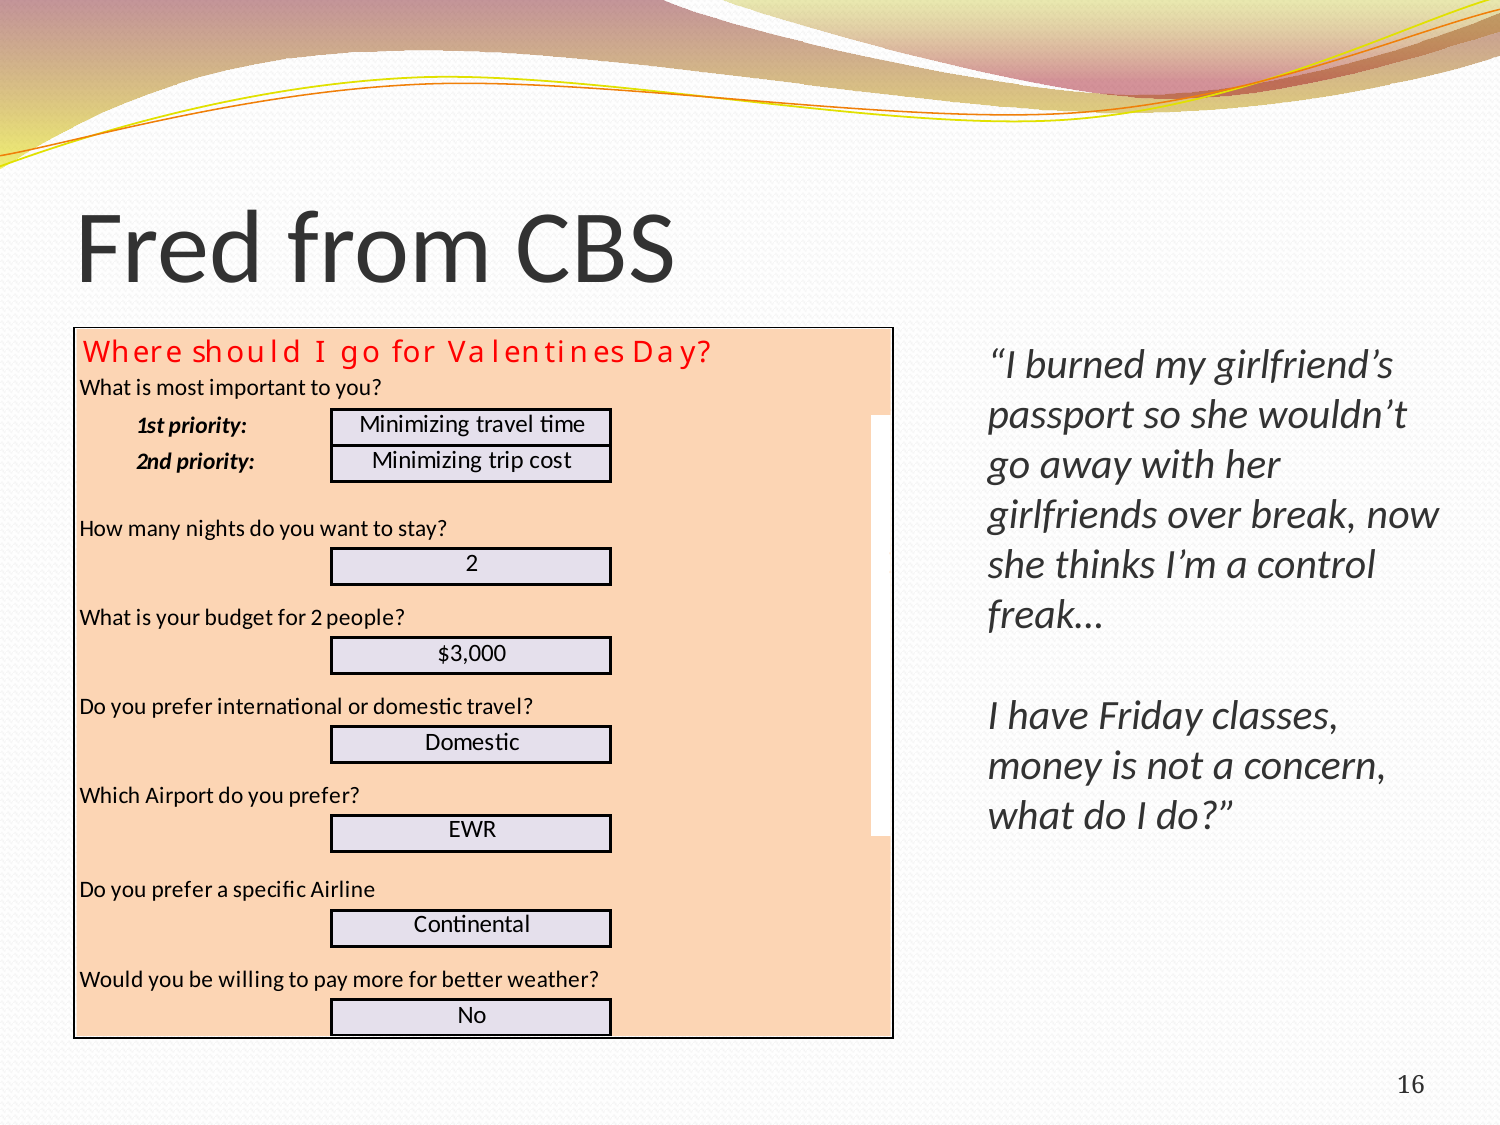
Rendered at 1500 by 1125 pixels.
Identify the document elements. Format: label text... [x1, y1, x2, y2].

title Fred from CBS [75, 115, 1425, 303]
text_box “I burned my girlfriend’s passport so she wouldn’t go away with her girlfriends over break, now she thinks I’m a control freak… I have Friday classes, money is not a concern, what do I do?” [987, 477, 1450, 838]
slide_number 16 [1299, 1042, 1425, 1103]
picture [74, 327, 893, 1038]
